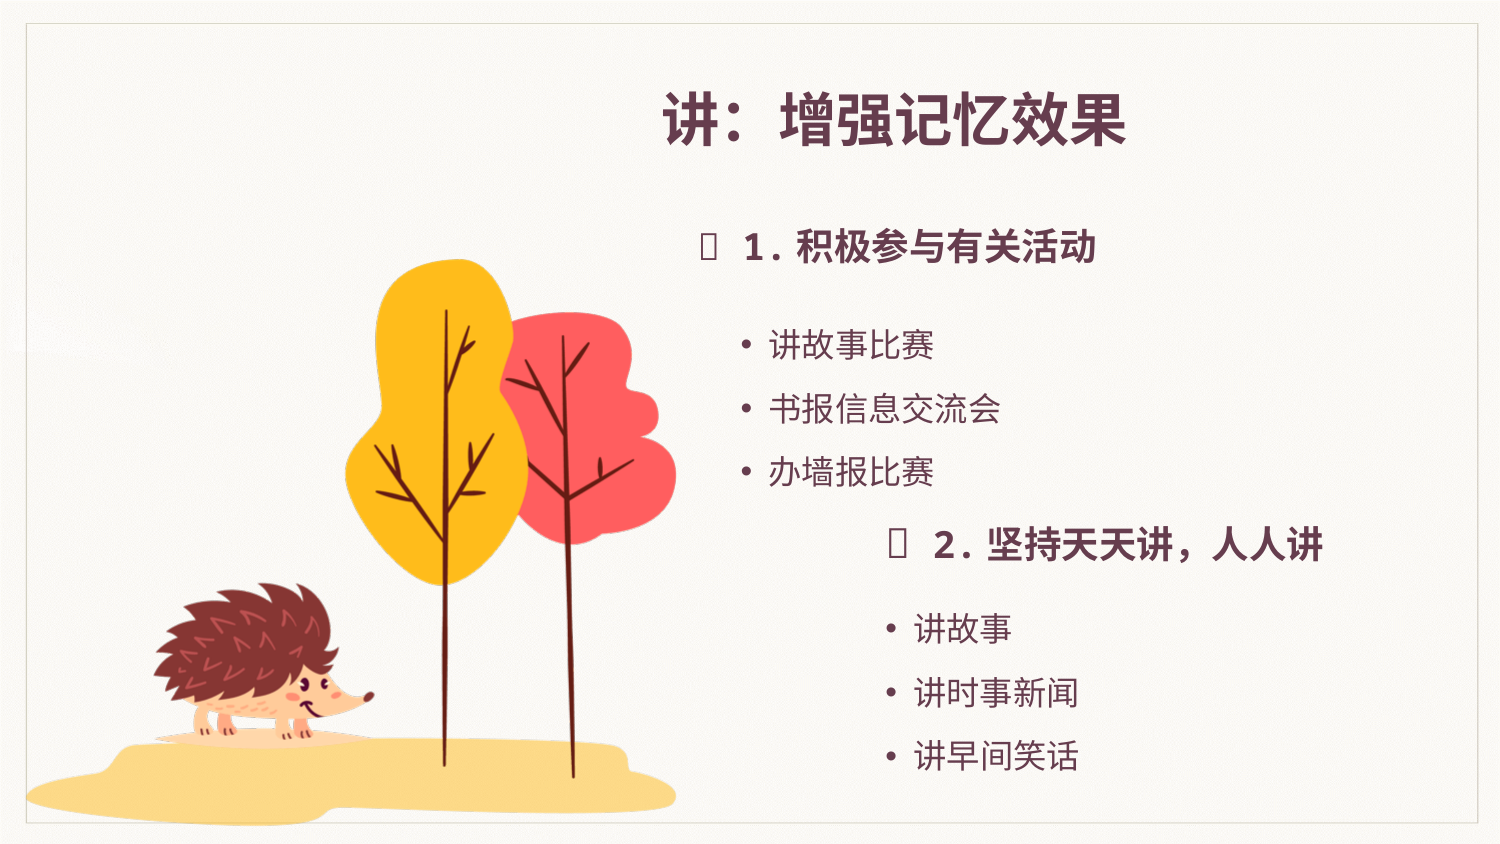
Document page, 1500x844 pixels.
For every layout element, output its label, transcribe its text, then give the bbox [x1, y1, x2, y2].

text_box  1.积极参与有关活动 [816, 215, 1261, 283]
text_box 讲：增强记忆效果 [646, 75, 1156, 161]
picture [0, 0, 1500, 844]
text_box  2.坚持天天讲，人人讲 [870, 508, 1449, 577]
text_box 讲故事比赛 书报信息交流会 办墙报比赛 [816, 292, 1304, 509]
text_box 讲故事 讲时事新闻 讲早间笑话 [870, 577, 1449, 793]
